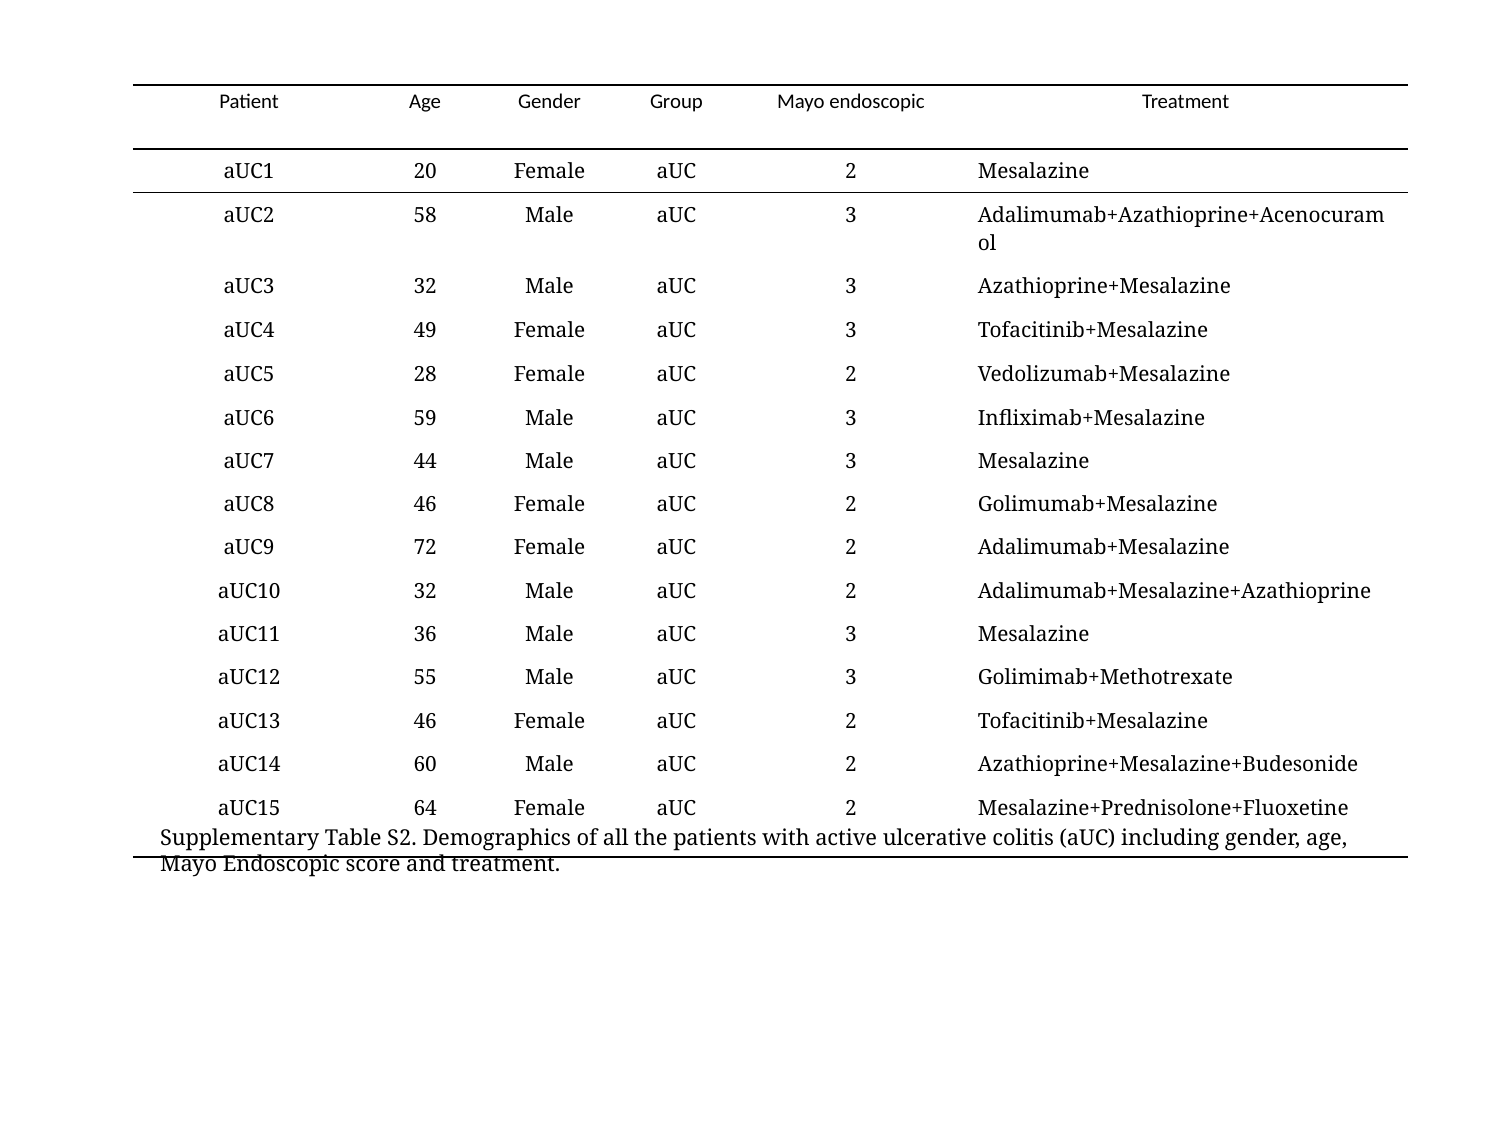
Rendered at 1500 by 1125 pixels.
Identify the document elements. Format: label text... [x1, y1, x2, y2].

table_cell Female [485, 150, 614, 192]
table_cell Female [485, 785, 614, 816]
table_cell 3 [739, 395, 963, 439]
table_cell aUC14 [133, 742, 365, 785]
table_cell 60 [365, 742, 485, 785]
table_cell aUC10 [133, 569, 365, 612]
table_cell aUC8 [133, 482, 365, 525]
table_cell 2 [739, 569, 963, 612]
table_cell Mesalazine [963, 439, 1408, 482]
table_cell Male [485, 395, 614, 439]
table_header Treatment [963, 86, 1408, 148]
table_cell 2 [739, 742, 963, 785]
table_cell 3 [739, 439, 963, 482]
table_cell aUC [614, 569, 739, 612]
table_cell 3 [739, 308, 963, 352]
table_cell Azathioprine+Mesalazine [963, 264, 1408, 308]
table_cell 58 [365, 193, 485, 264]
table_cell aUC [614, 525, 739, 569]
table_cell 3 [739, 655, 963, 699]
table_header Gender [485, 86, 614, 148]
table_cell Adalimumab+Azathioprine+Acenocuramol [963, 193, 1408, 264]
text_box Supplementary Table S2. Demographics of all the patients with active ulcerative colitis (aUC) including gender, age, Mayo Endoscopic score and treatment. [145, 816, 1409, 884]
table_cell aUC [614, 655, 739, 699]
table_cell aUC9 [133, 525, 365, 569]
table_cell 28 [365, 352, 485, 395]
table_cell aUC [614, 785, 739, 816]
table_cell 2 [739, 699, 963, 742]
table_cell Male [485, 264, 614, 308]
table_cell Male [485, 655, 614, 699]
table_cell Female [485, 352, 614, 395]
table_cell aUC [614, 150, 739, 192]
table_cell aUC12 [133, 655, 365, 699]
table_cell aUC [614, 439, 739, 482]
table_cell 3 [739, 193, 963, 264]
table_cell 2 [739, 352, 963, 395]
table_cell 59 [365, 395, 485, 439]
table_cell aUC [614, 264, 739, 308]
table_cell 44 [365, 439, 485, 482]
table_cell Golimimab+Methotrexate [963, 655, 1408, 699]
table_cell 2 [739, 150, 963, 192]
table_cell 46 [365, 482, 485, 525]
table_cell aUC [614, 308, 739, 352]
table_cell aUC3 [133, 264, 365, 308]
table_cell aUC1 [133, 150, 365, 192]
table_cell 20 [365, 150, 485, 192]
table_cell Male [485, 742, 614, 785]
table_cell Tofacitinib+Mesalazine [963, 699, 1408, 742]
table_cell Vedolizumab+Mesalazine [963, 352, 1408, 395]
table_cell Male [485, 612, 614, 655]
table_cell aUC [614, 352, 739, 395]
table_cell aUC11 [133, 612, 365, 655]
table_cell Mesalazine [963, 150, 1408, 192]
table_cell aUC6 [133, 395, 365, 439]
table_cell 2 [739, 785, 963, 816]
table_cell Infliximab+Mesalazine [963, 395, 1408, 439]
table_header Group [614, 86, 739, 148]
table_cell aUC [614, 395, 739, 439]
table_cell Female [485, 482, 614, 525]
table_cell 32 [365, 569, 485, 612]
table_cell aUC [614, 482, 739, 525]
table_cell aUC4 [133, 308, 365, 352]
table_cell aUC7 [133, 439, 365, 482]
table_header Mayo endoscopic [739, 86, 963, 148]
table_cell Adalimumab+Mesalazine [963, 525, 1408, 569]
table_cell Tofacitinib+Mesalazine [963, 308, 1408, 352]
table_cell 32 [365, 264, 485, 308]
table_cell 2 [739, 525, 963, 569]
table_cell aUC2 [133, 193, 365, 264]
table_cell Azathioprine+Mesalazine+Budesonide [963, 742, 1408, 785]
table_cell Mesalazine+Prednisolone+Fluoxetine [963, 785, 1408, 816]
table_cell 3 [739, 612, 963, 655]
table_cell aUC5 [133, 352, 365, 395]
table_cell Female [485, 525, 614, 569]
table_cell Golimumab+Mesalazine [963, 482, 1408, 525]
table_cell Male [485, 193, 614, 264]
table_cell 64 [365, 785, 485, 816]
table_cell 2 [739, 482, 963, 525]
table_cell 72 [365, 525, 485, 569]
table_cell aUC [614, 742, 739, 785]
table_cell aUC [614, 193, 739, 264]
table_cell 49 [365, 308, 485, 352]
table_cell aUC [614, 699, 739, 742]
table_cell Female [485, 699, 614, 742]
table_cell aUC15 [133, 785, 365, 856]
table_cell Female [485, 308, 614, 352]
table_cell 55 [365, 655, 485, 699]
table_cell Adalimumab+Mesalazine+Azathioprine [963, 569, 1408, 612]
table_cell Male [485, 439, 614, 482]
table_header Age [365, 86, 485, 148]
table_cell aUC13 [133, 699, 365, 742]
table_cell 46 [365, 699, 485, 742]
table_header Patient [133, 86, 365, 148]
table_cell aUC [614, 612, 739, 655]
table_cell Male [485, 569, 614, 612]
table_cell Mesalazine [963, 612, 1408, 655]
table_cell 36 [365, 612, 485, 655]
table_cell 3 [739, 264, 963, 308]
